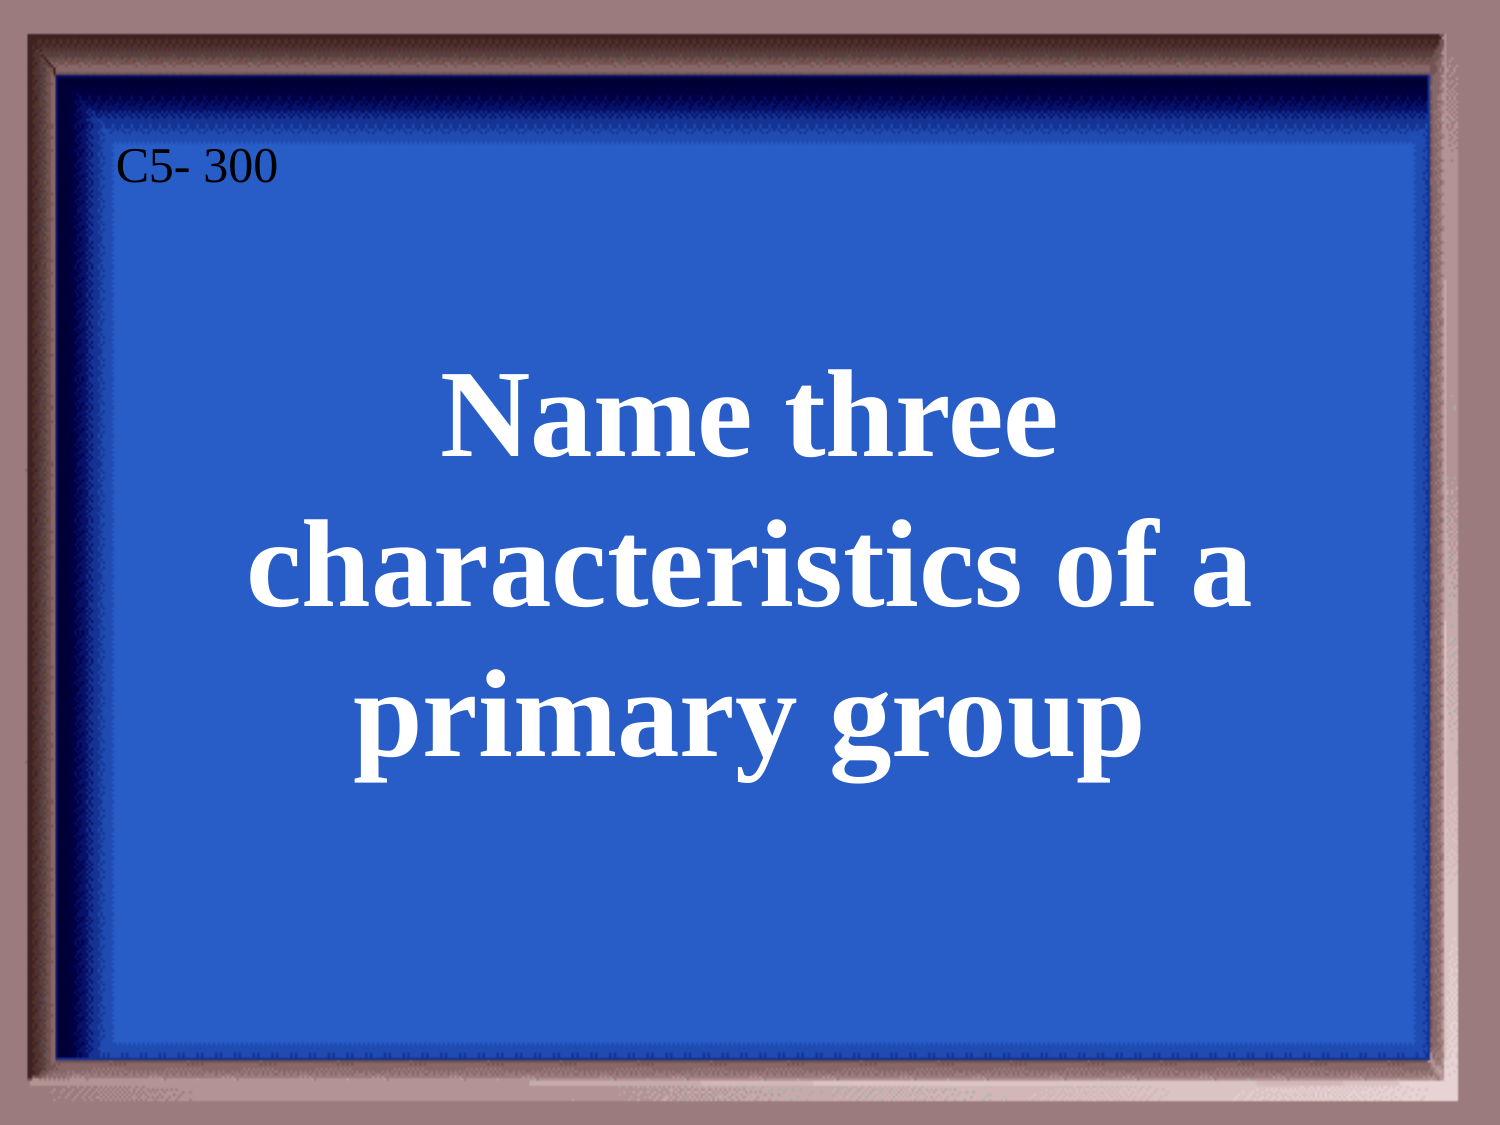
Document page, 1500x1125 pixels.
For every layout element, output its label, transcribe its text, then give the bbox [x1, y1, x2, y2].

text_box C5- 300 [100, 124, 294, 200]
picture [0, 0, 1500, 1125]
title Name three characteristics of a primary group [112, 462, 1388, 650]
